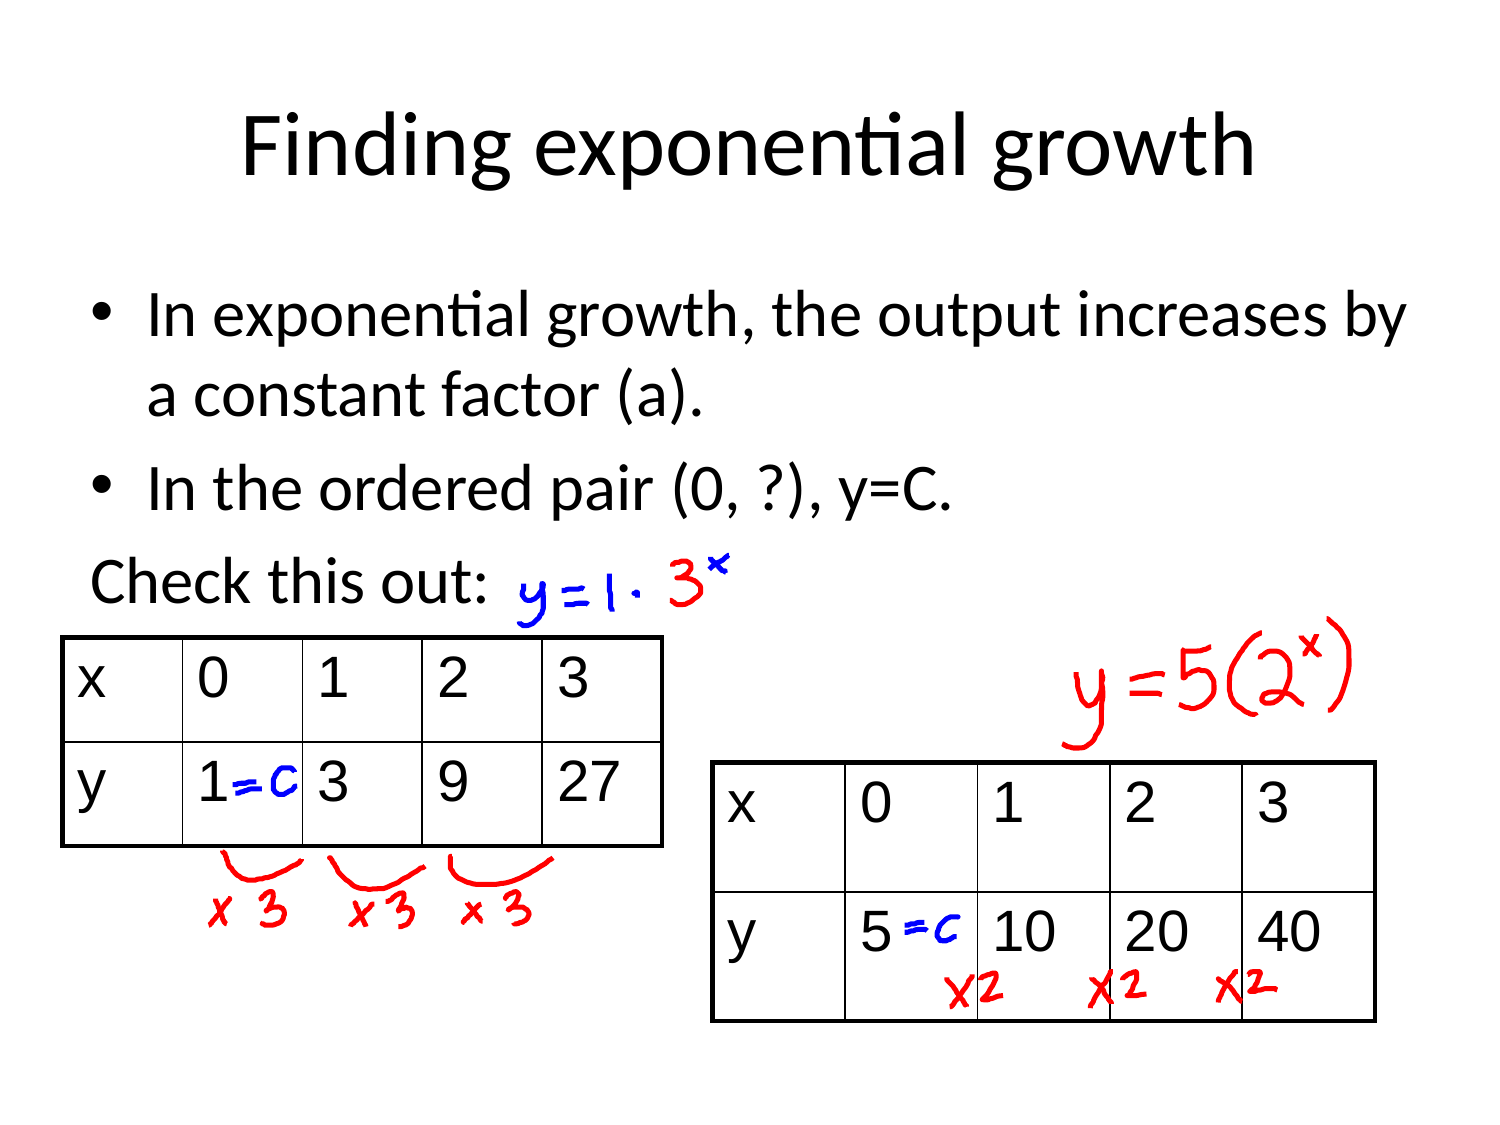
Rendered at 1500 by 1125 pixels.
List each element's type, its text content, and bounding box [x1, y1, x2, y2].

table_cell y [715, 893, 844, 1019]
text_box [221, 850, 303, 881]
text_box [1101, 988, 1113, 1004]
text_box [709, 556, 716, 564]
table_cell 40 [1243, 893, 1373, 1019]
table_header 0 [846, 765, 977, 891]
table_header 3 [543, 640, 660, 741]
text_box [1247, 970, 1278, 993]
text_box [349, 903, 375, 927]
text_box [1217, 978, 1226, 985]
table_cell 27 [543, 743, 660, 844]
text_box [1089, 970, 1113, 1009]
table_cell 3 [303, 743, 421, 844]
table_header 3 [1243, 765, 1373, 891]
text_box [1228, 985, 1243, 1002]
text_box [449, 855, 554, 886]
text_box [214, 898, 220, 911]
text_box [462, 903, 482, 924]
text_box [1217, 970, 1238, 1003]
table_header 2 [1111, 765, 1241, 891]
table_header x [715, 765, 844, 891]
text_box [235, 788, 262, 794]
text_box [1090, 977, 1101, 988]
table_cell 1 [183, 743, 302, 844]
text_box [385, 892, 414, 928]
text_box [946, 977, 959, 994]
text_box [936, 916, 959, 942]
text_box [564, 602, 589, 606]
text_box [904, 928, 928, 934]
text_box [716, 564, 727, 573]
text_box [259, 890, 286, 926]
text_box [208, 897, 231, 926]
text_box [633, 591, 639, 598]
title Finding exponential growth [75, 45, 1425, 233]
table_cell y [65, 743, 182, 844]
text_box [708, 554, 729, 570]
text_box [904, 921, 925, 926]
text_box [360, 917, 367, 927]
table_header 1 [303, 640, 421, 741]
table_header 0 [183, 640, 302, 741]
text_box [669, 560, 702, 606]
table_cell 10 [978, 893, 1109, 1019]
text_box [354, 902, 361, 915]
text_box [518, 582, 545, 627]
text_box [1061, 618, 1350, 749]
table_cell 9 [423, 743, 541, 844]
text_box [328, 857, 426, 891]
text_box [272, 767, 298, 796]
text_box [466, 902, 474, 910]
text_box [979, 972, 1004, 1001]
text_box [232, 781, 257, 786]
text_box [474, 911, 483, 922]
text_box [1121, 970, 1147, 997]
table_cell 5 [846, 893, 977, 1019]
text_box [960, 996, 968, 1007]
table_cell 20 [1111, 893, 1241, 1019]
text_box [608, 573, 613, 612]
list In exponential growth, the output increases by a constant factor (a). In the ordered pair (0, ?), y=C. Check this out: [75, 262, 1425, 1005]
text_box [561, 587, 585, 592]
text_box [949, 974, 973, 1008]
text_box [220, 912, 228, 925]
table_header x [65, 640, 182, 741]
table_header 1 [978, 765, 1109, 891]
table_header 2 [423, 640, 541, 741]
text_box [504, 890, 530, 925]
